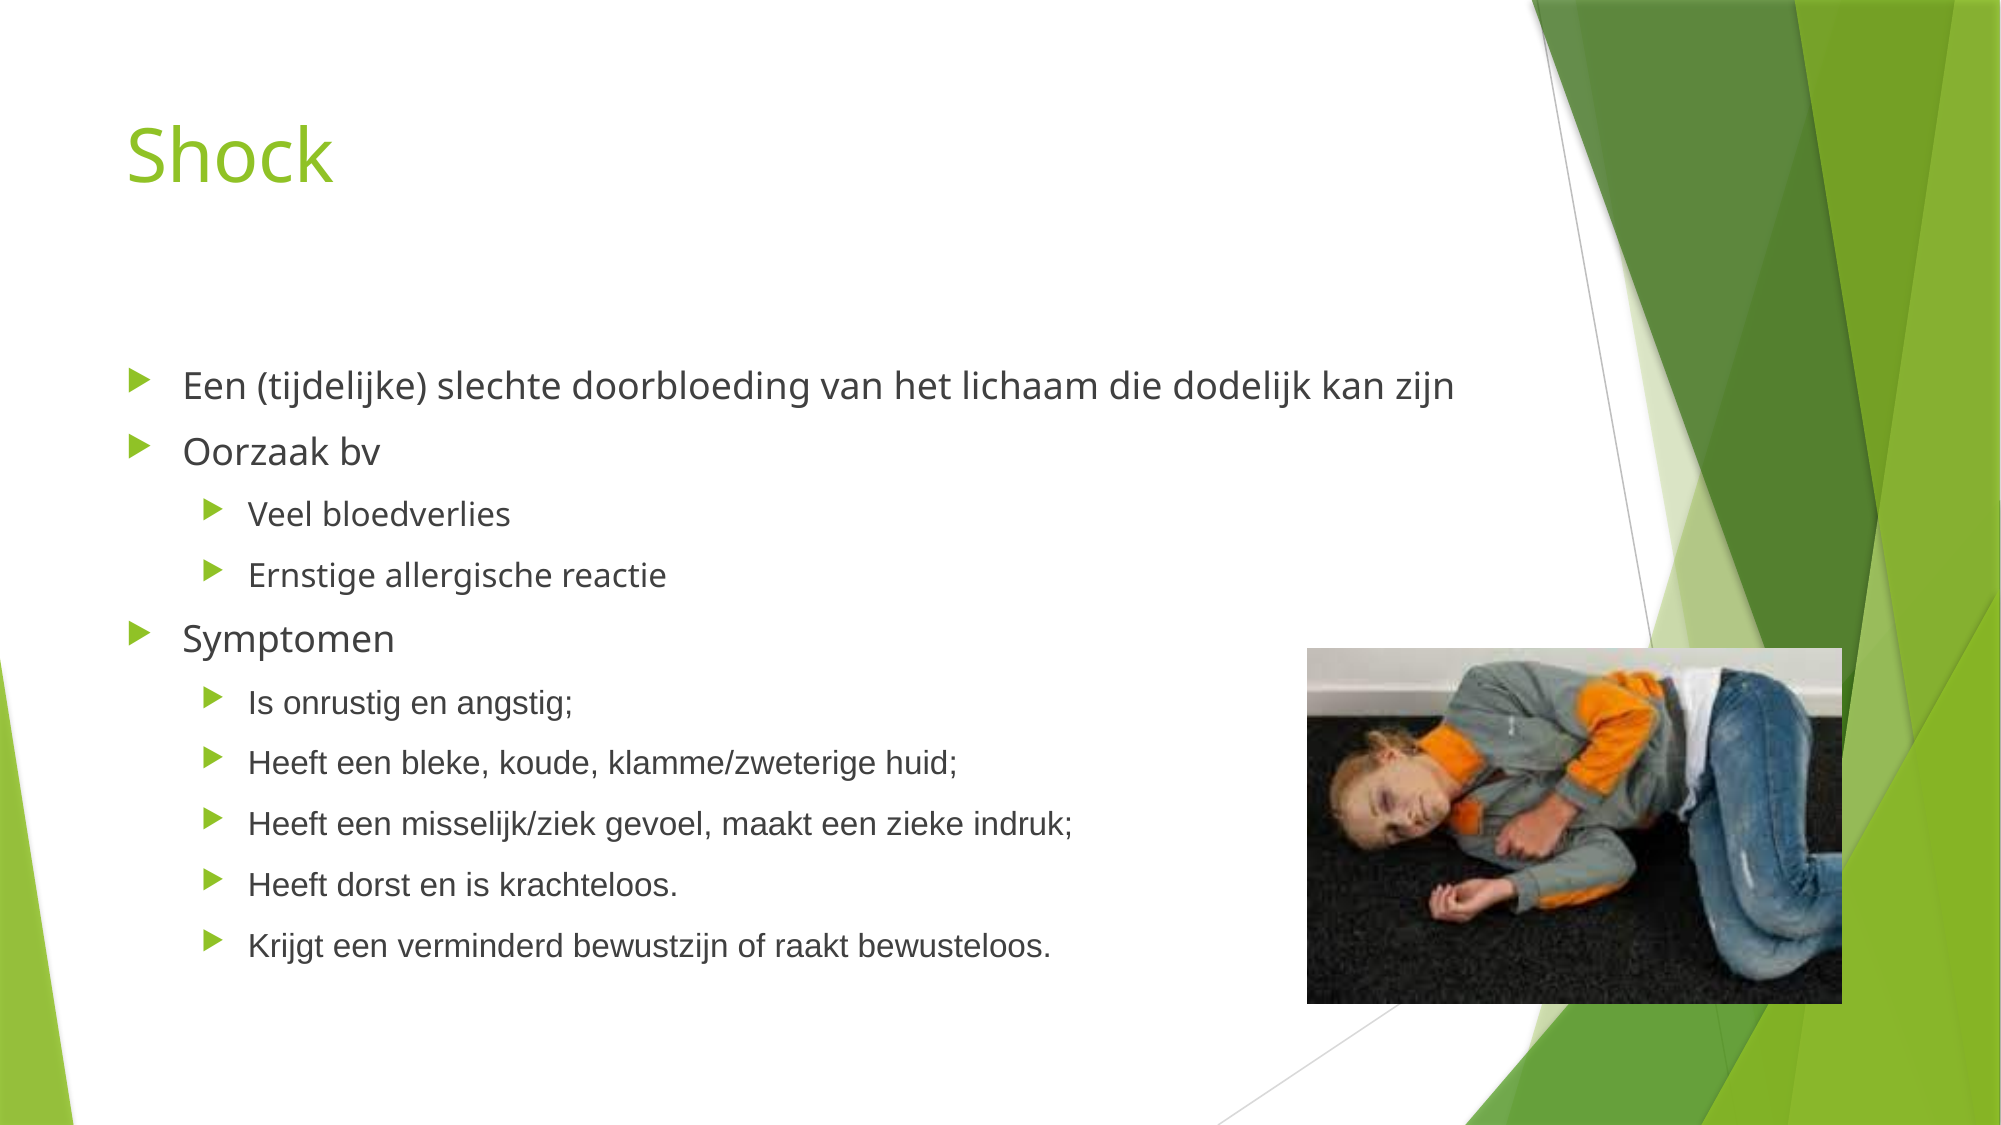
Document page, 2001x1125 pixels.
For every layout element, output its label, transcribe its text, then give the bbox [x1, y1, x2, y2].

list Een (tijdelijke) slechte doorbloeding van het lichaam die dodelijk kan zijn Oorzaak bv Veel bloedverlies Ernstige allergische reactie Symptomen Is onrustig en angstig; Heeft een bleke, koude, klamme/zweterige huid; Heeft een misselijk/ziek gevoel, maakt een zieke indruk; Heeft dorst en is krachteloos. Krijgt een verminderd bewustzijn of raakt bewusteloos. [111, 354, 1522, 992]
picture [1307, 647, 1842, 1004]
title Shock [111, 99, 1522, 317]
